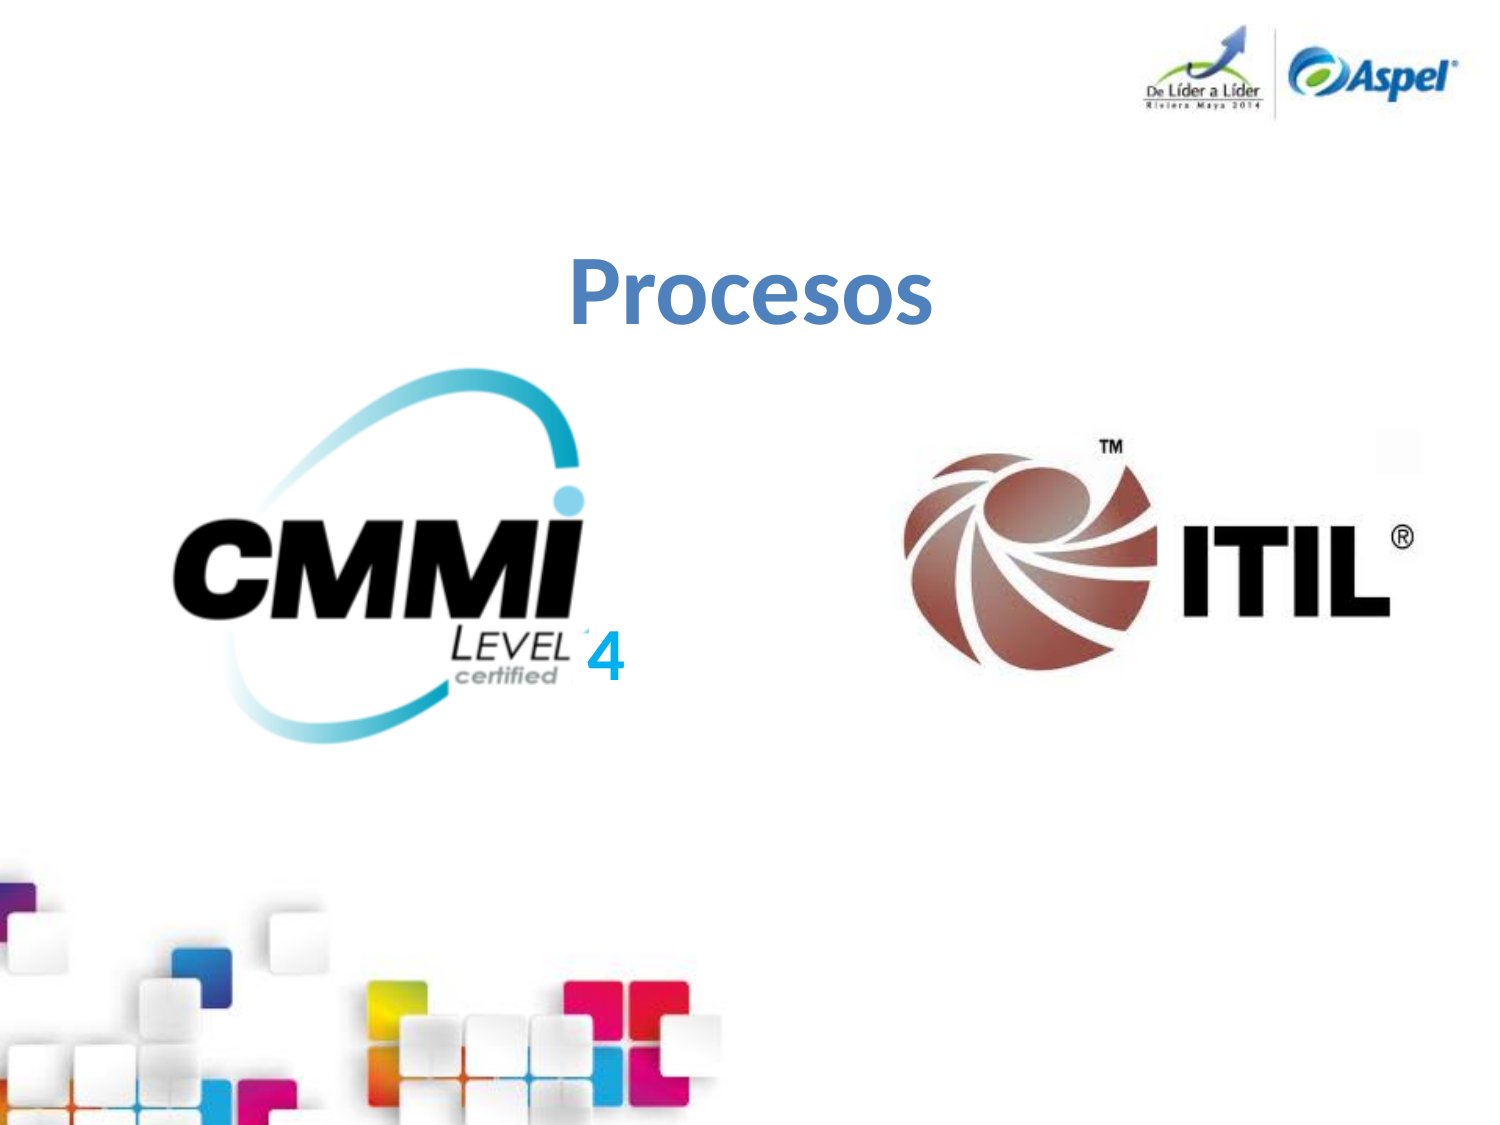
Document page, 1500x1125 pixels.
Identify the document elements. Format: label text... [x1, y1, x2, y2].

picture [0, 834, 1500, 1125]
text_box 4 [593, 597, 620, 703]
picture [891, 420, 1424, 689]
picture [147, 337, 589, 771]
title Procesos [76, 160, 1427, 409]
picture [377, 0, 1500, 134]
